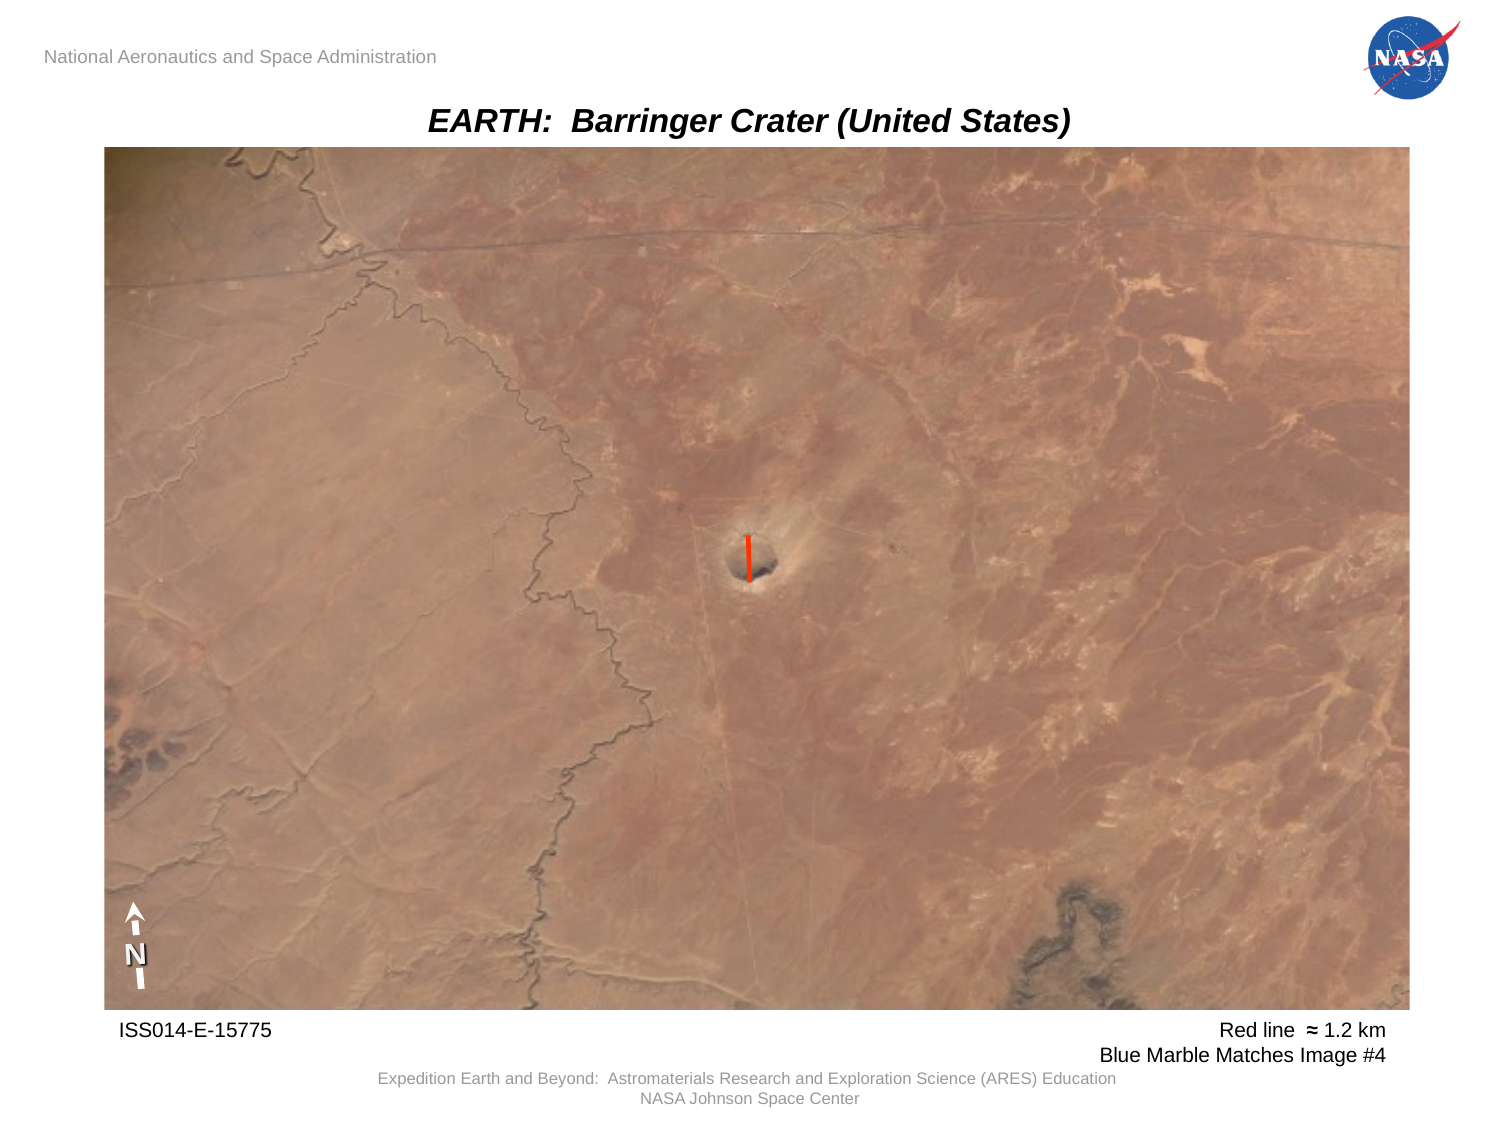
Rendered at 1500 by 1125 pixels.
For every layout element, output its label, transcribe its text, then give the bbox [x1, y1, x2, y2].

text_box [102, 147, 1410, 1076]
text_box EARTH: Barringer Crater (United States) [381, 91, 1119, 145]
picture [1362, 15, 1461, 100]
